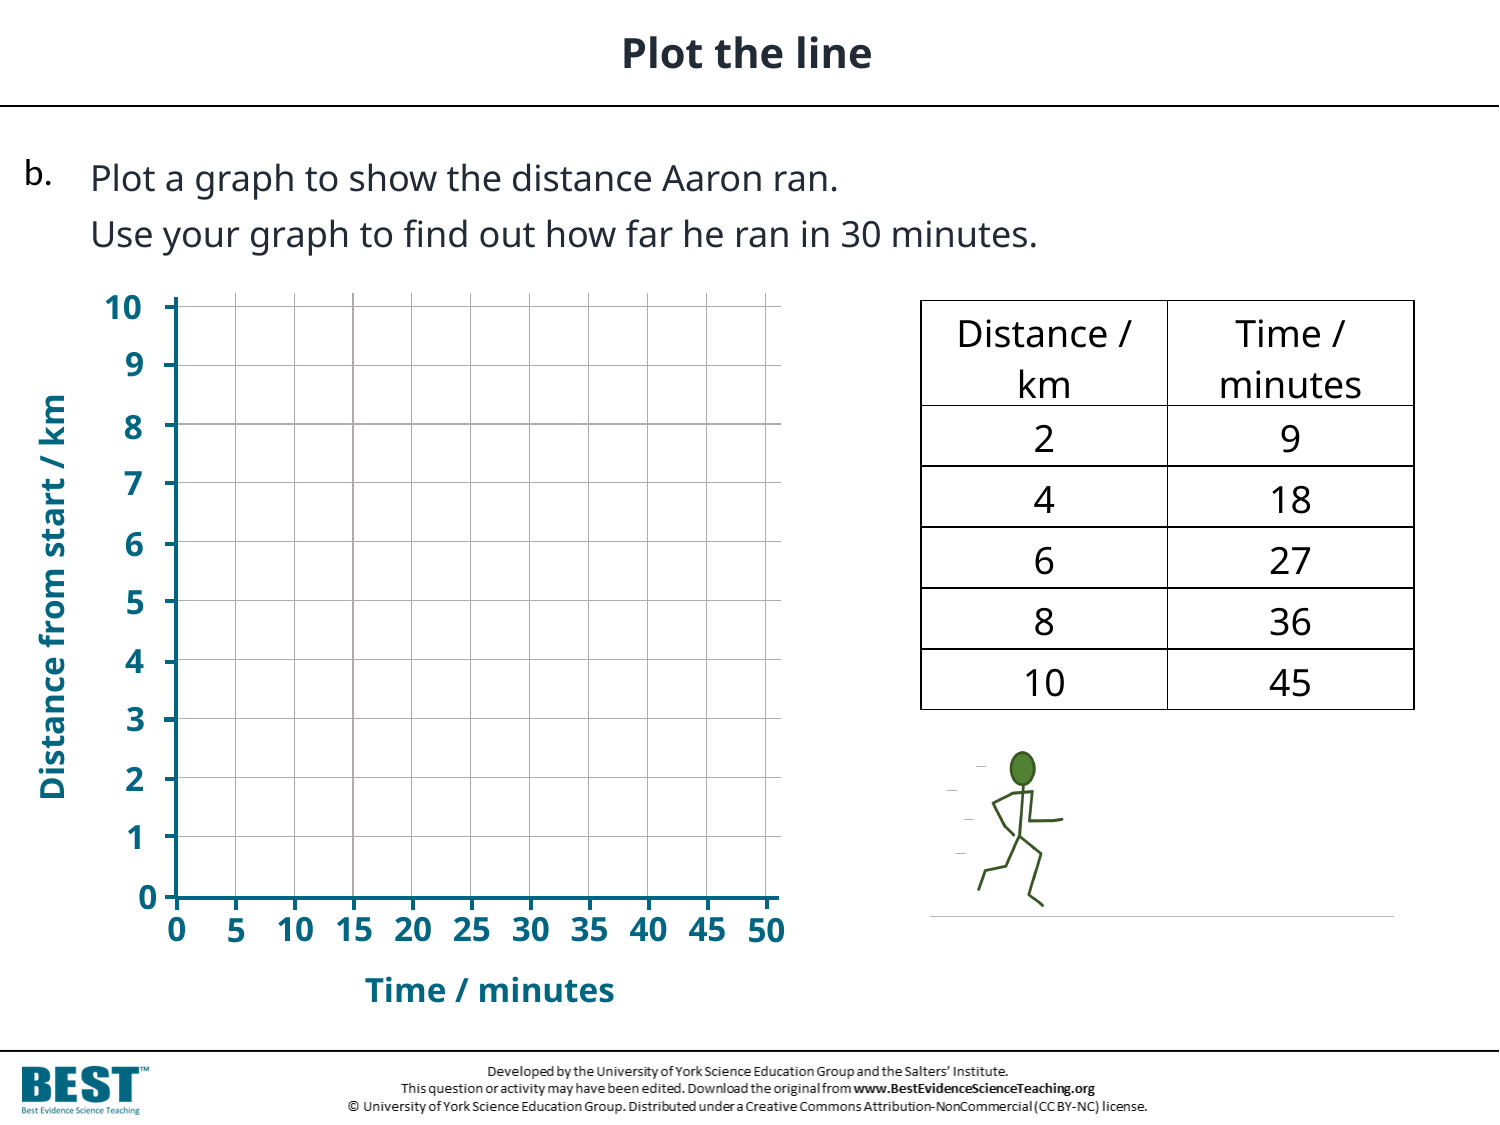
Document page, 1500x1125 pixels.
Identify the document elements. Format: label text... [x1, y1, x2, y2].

text_box Plot the line [23, 4, 1471, 99]
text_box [23, 278, 808, 1018]
picture [0, 105, 1500, 1125]
